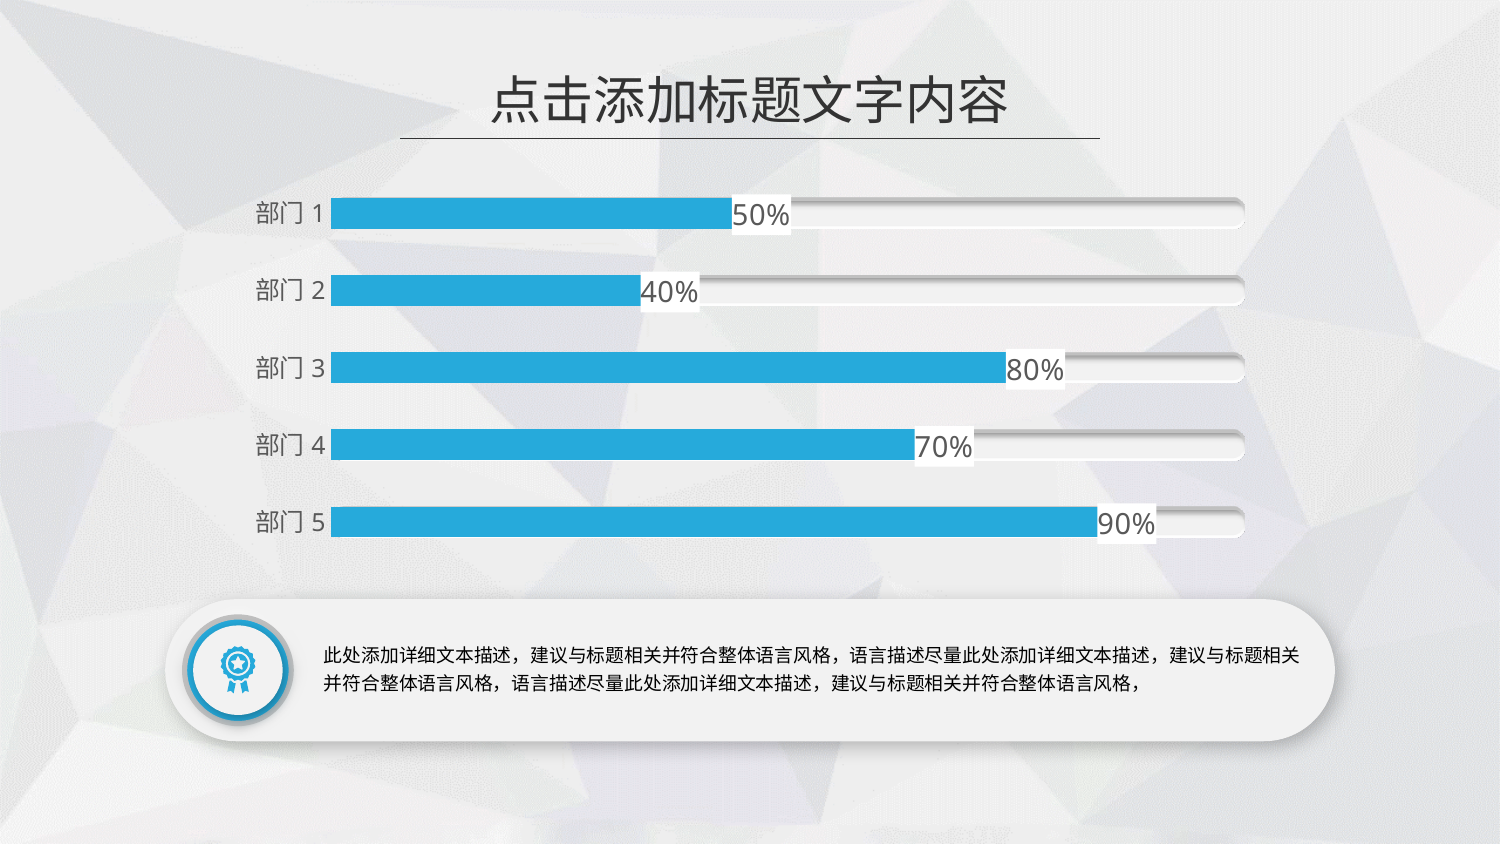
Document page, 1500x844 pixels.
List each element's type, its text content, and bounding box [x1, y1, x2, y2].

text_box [166, 598, 310, 742]
text_box 此处添加详细文本描述，建议与标题相关并符合整体语言风格，语言描述尽量此处添加详细文本描述，建议与标题相关并符合整体语言风格，语言描述尽量此处添加详细文本描述，建议与标题相关并符合整体语言风格， [314, 630, 1315, 702]
picture [0, 0, 1500, 844]
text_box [220, 645, 256, 694]
text_box [307, 597, 1337, 744]
text_box 点击添加标题文字内容 [472, 60, 1028, 137]
chart [254, 157, 1246, 579]
